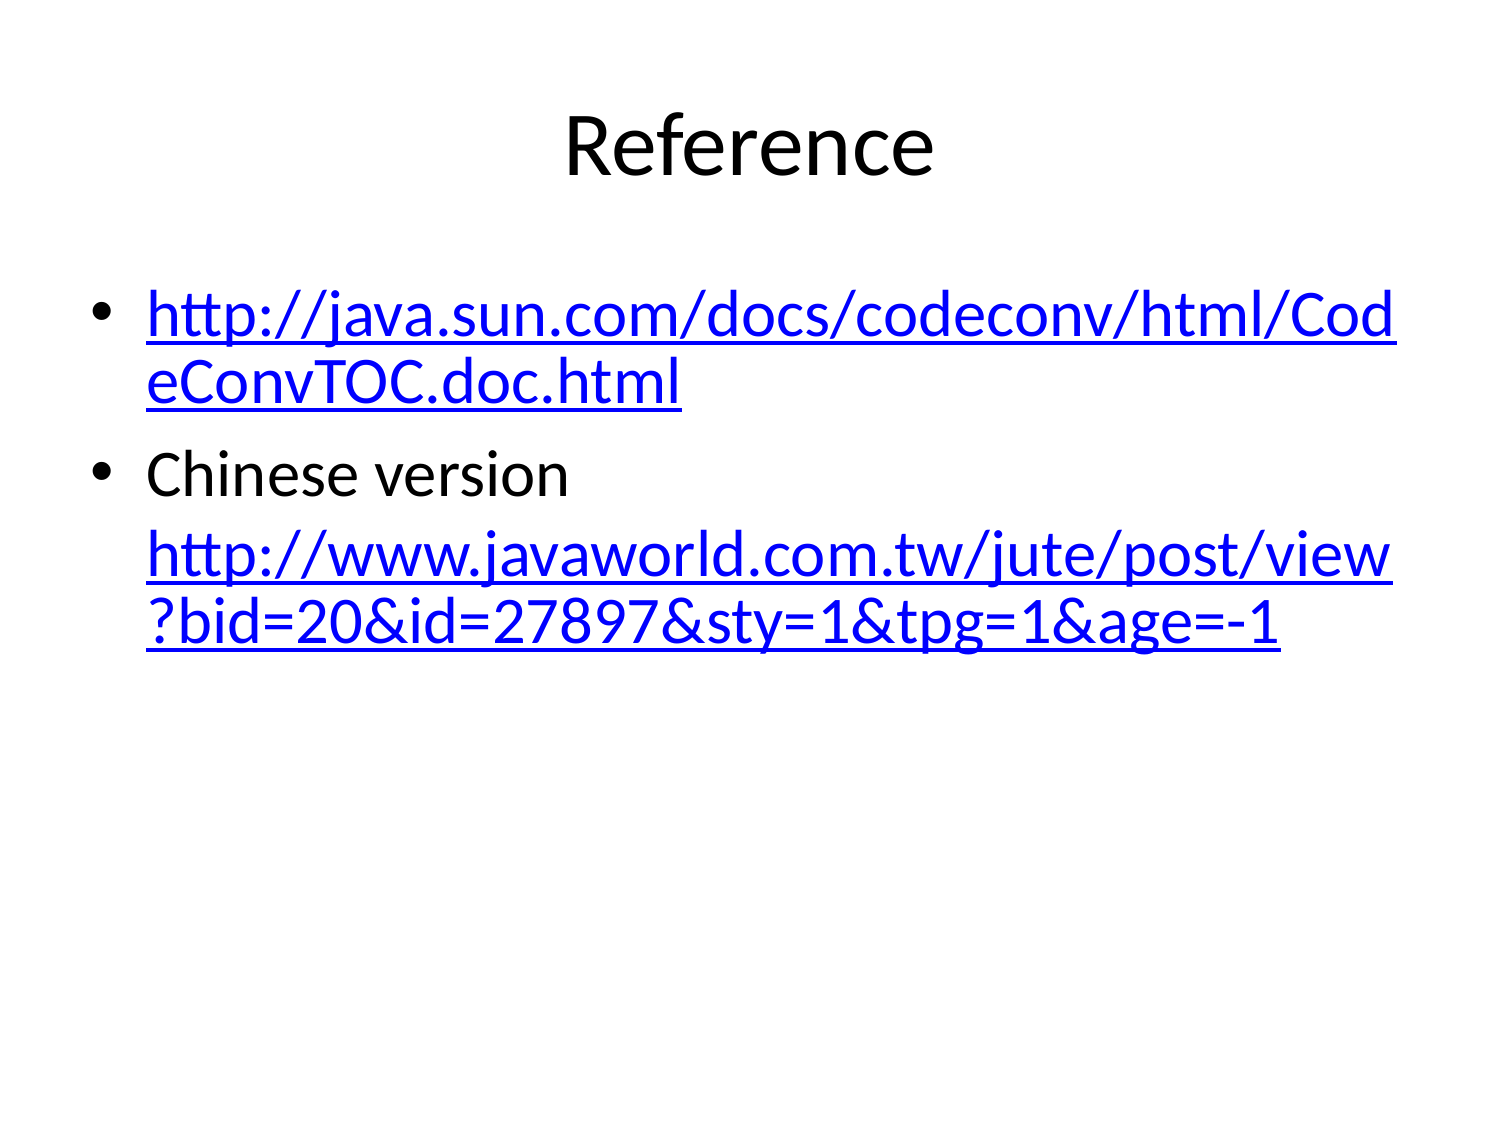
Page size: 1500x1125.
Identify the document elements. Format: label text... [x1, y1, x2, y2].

title Reference [75, 45, 1425, 233]
list http://java.sun.com/docs/codeconv/html/CodeConvTOC.doc.html Chinese version http://www.javaworld.com.tw/jute/post/view?bid=20&id=27897&sty=1&tpg=1&age=-1 [75, 262, 1425, 1005]
